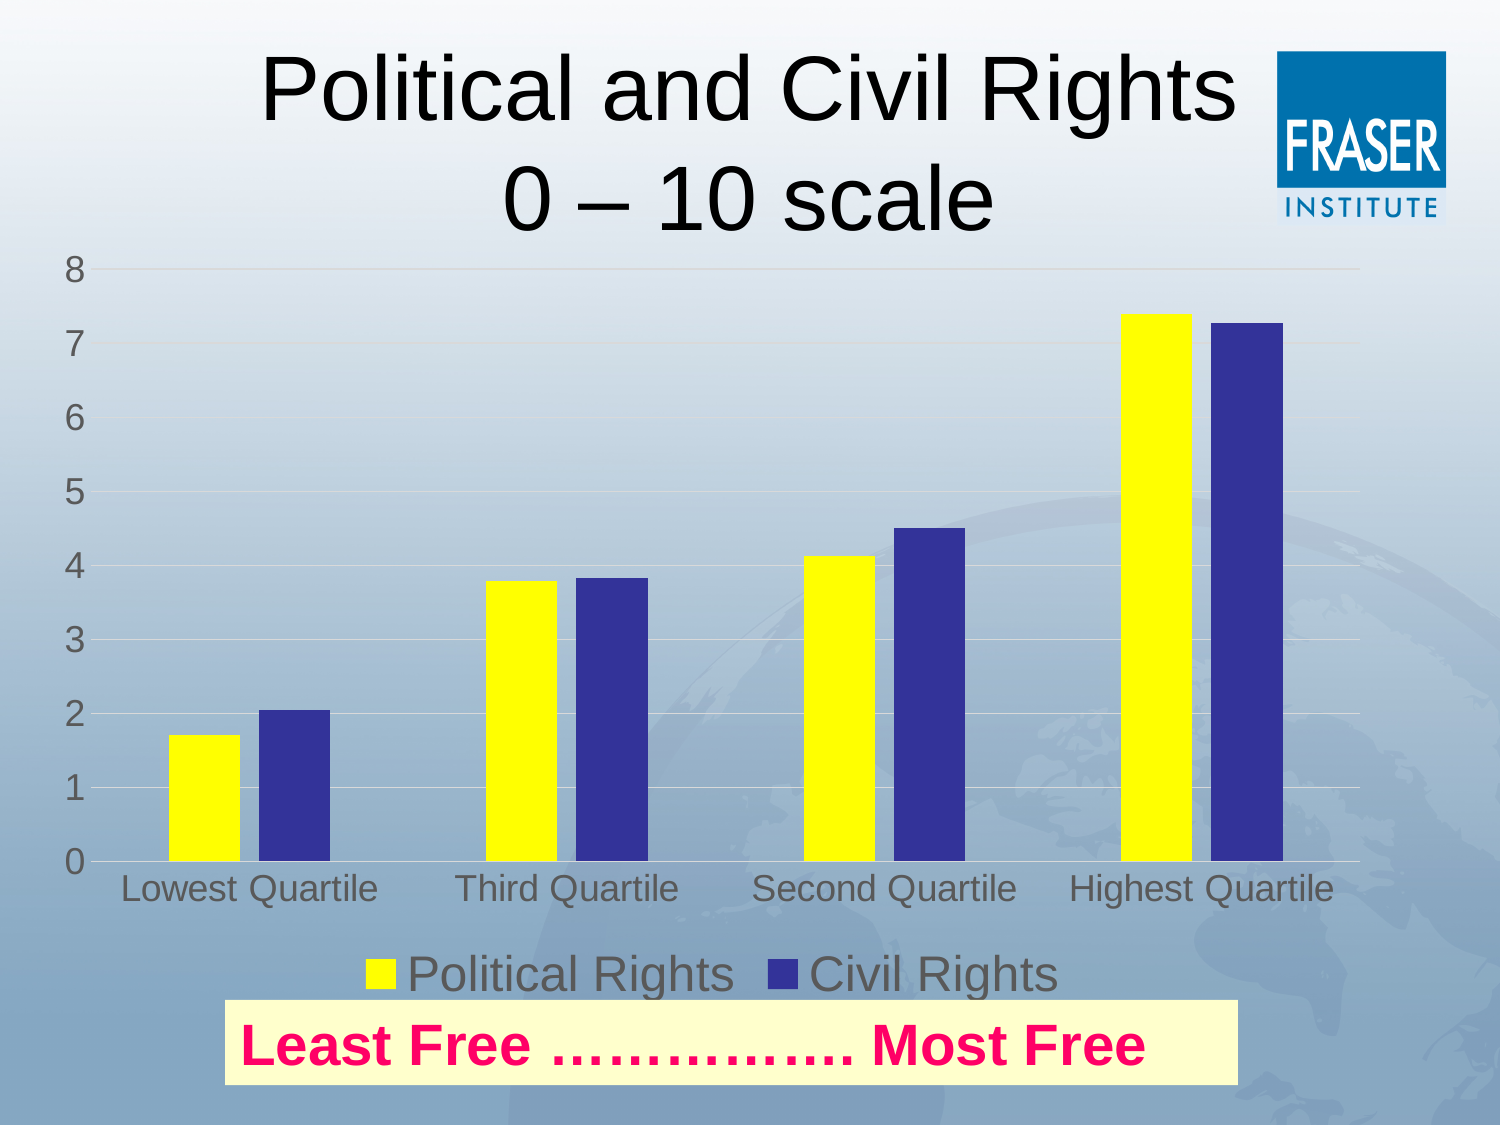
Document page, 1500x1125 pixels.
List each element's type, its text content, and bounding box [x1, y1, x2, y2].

picture [0, 0, 1500, 1125]
chart [37, 232, 1388, 1013]
title Political and Civil Rights 0 – 10 scale [75, 45, 1425, 233]
text_box Least Free ……………. Most Free [225, 1022, 1238, 1086]
